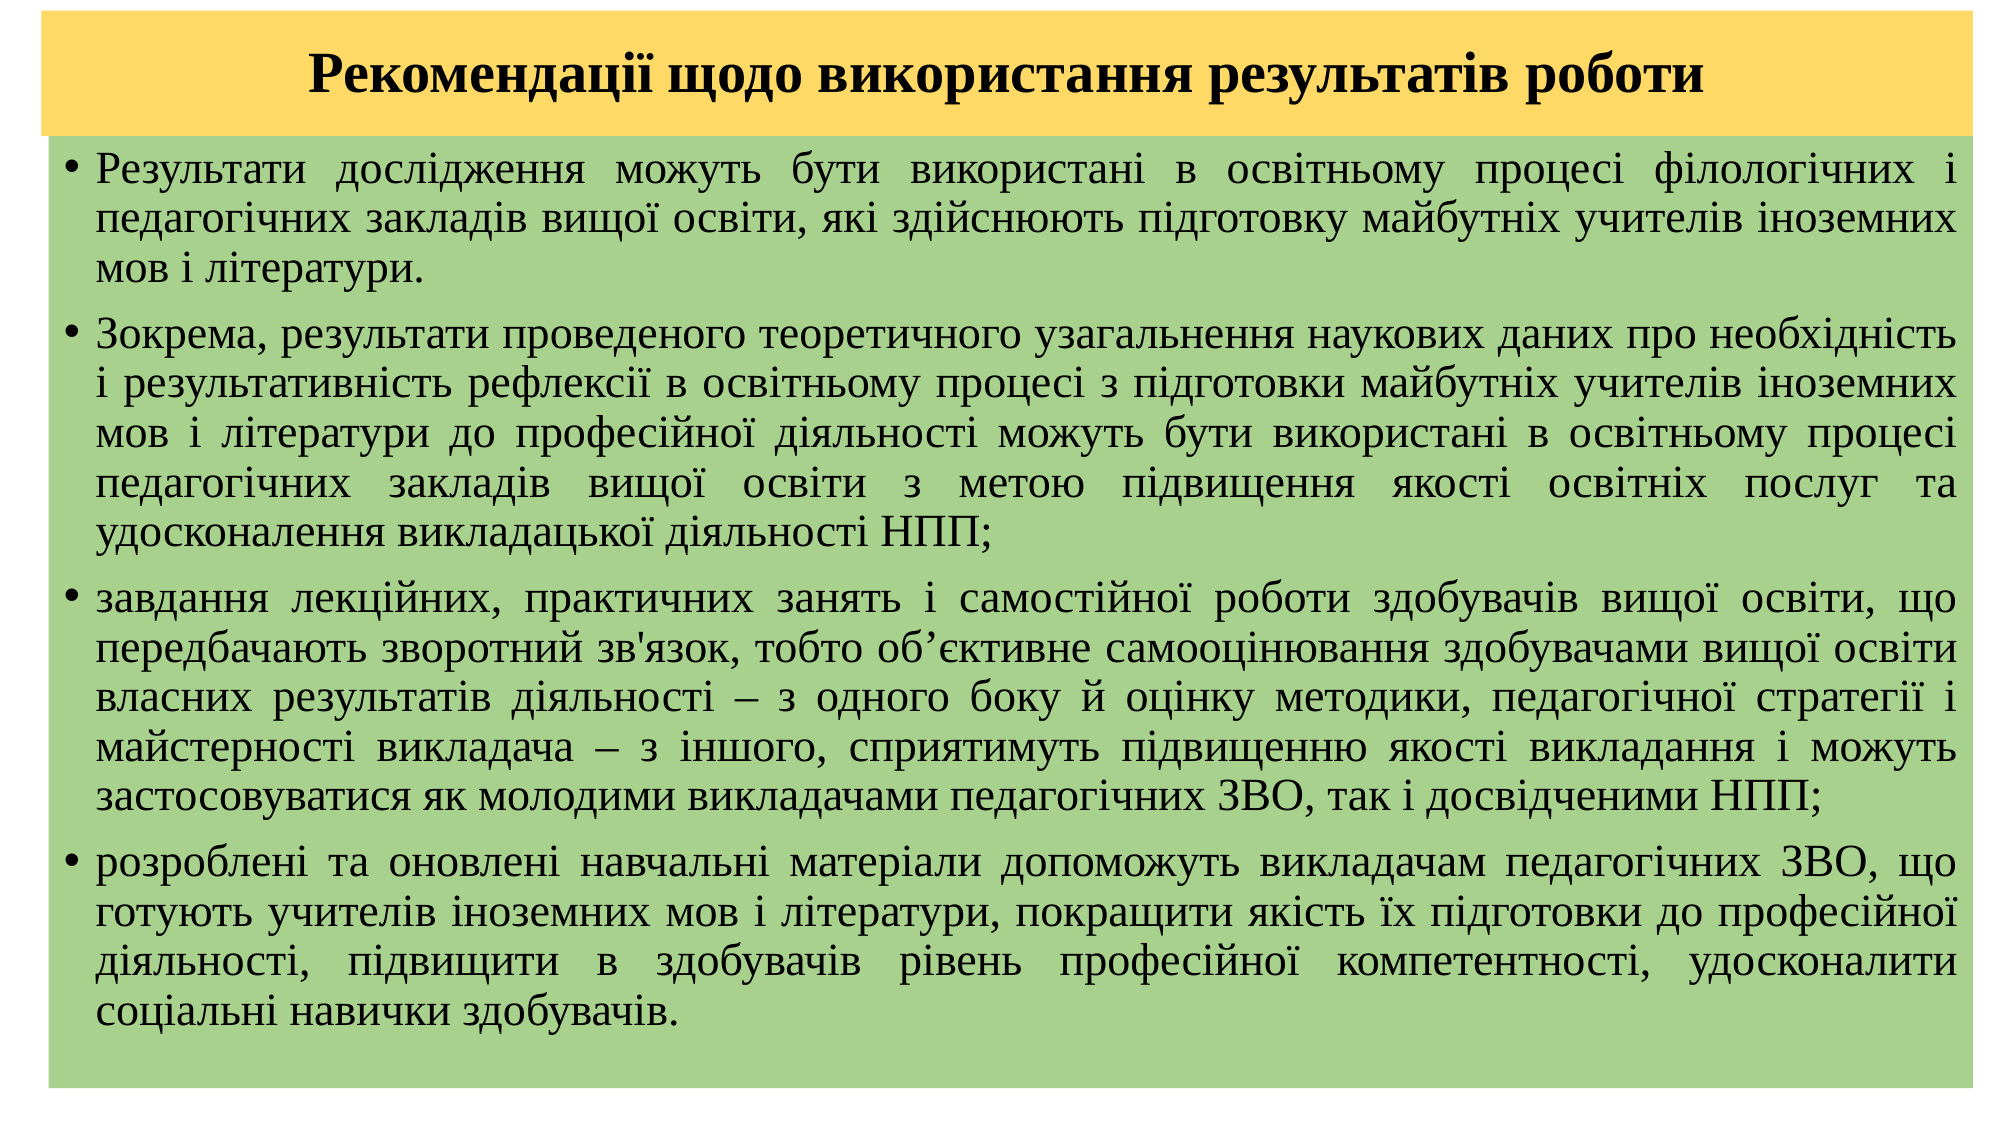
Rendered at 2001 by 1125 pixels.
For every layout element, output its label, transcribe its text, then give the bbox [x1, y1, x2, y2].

list Результати дослідження можуть бути використані в освітньому процесі філологічних і педагогічних закладів вищої освіти, які здійснюють підготовку майбутніх учителів іноземних мов і літератури. Зокрема, результати проведеного теоретичного узагальнення наукових даних про необхідність і результативність рефлексії в освітньому процесі з підготовки майбутніх учителів іноземних мов і літератури до професійної діяльності можуть бути використані в освітньому процесі педагогічних закладів вищої освіти з метою підвищення якості освітніх послуг та удосконалення викладацької діяльності НПП; завдання лекційних, практичних занять і самостійної роботи здобувачів вищої освіти, що передбачають зворотний зв'язок, тобто об’єктивне самооцінювання здобувачами вищої освіти власних результатів діяльності – з одного боку й оцінку методики, педагогічної стратегії і майстерності викладача – з іншого, сприятимуть підвищенню якості викладання і можуть застосовуватися як молодими викладачами педагогічних ЗВО, так і досвідченими НПП; розроблені та оновлені навчальні матеріали допоможуть викладачам педагогічних ЗВО, що готують учителів іноземних мов і літератури, покращити якість їх підготовки до професійної діяльності, підвищити в здобувачів рівень професійної компетентності, удосконалити соціальні навички здобувачів. [48, 136, 1973, 1089]
title Рекомендації щодо використання результатів роботи [41, 10, 1973, 137]
